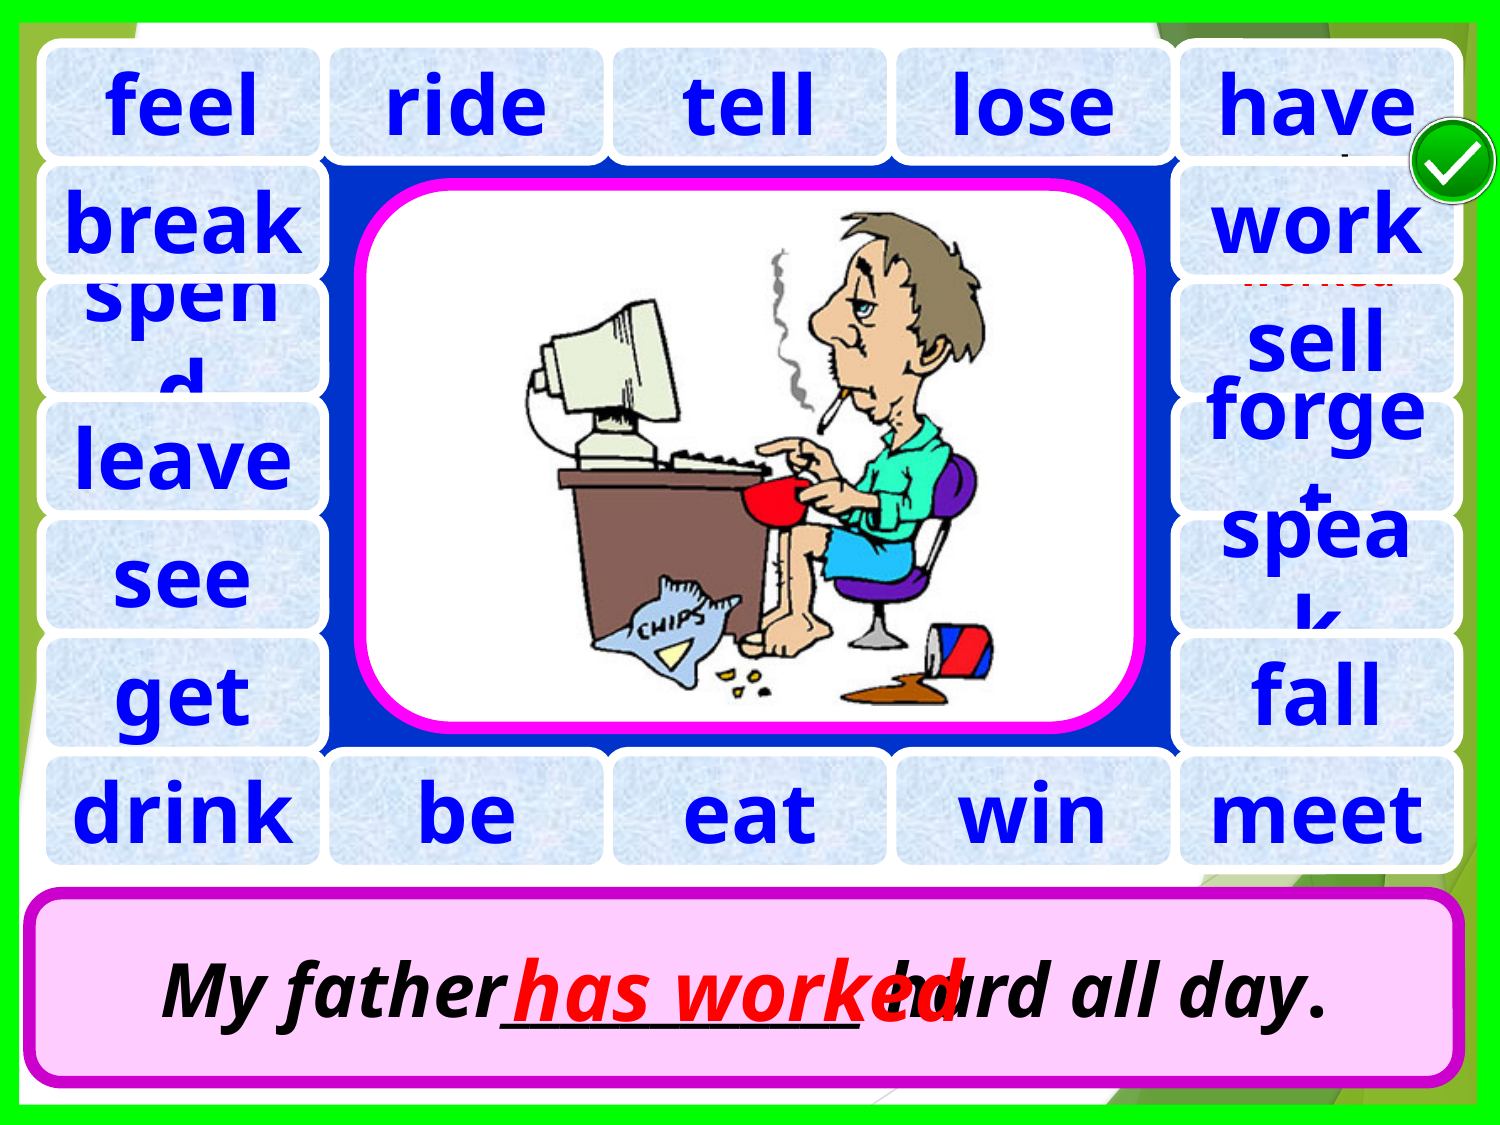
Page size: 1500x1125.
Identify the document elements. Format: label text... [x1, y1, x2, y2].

text_box sell [1173, 279, 1461, 397]
text_box spend [39, 279, 327, 397]
text_box meet [1175, 752, 1461, 872]
text_box ride [325, 41, 610, 163]
text_box [358, 182, 1142, 730]
text_box see [39, 513, 327, 633]
text_box fall [1173, 631, 1461, 754]
text_box drink [39, 750, 324, 872]
picture [523, 207, 1000, 706]
text_box get [39, 631, 327, 751]
text_box feel [39, 41, 327, 163]
text_box speak [1173, 514, 1461, 634]
text_box My father____________ hard all day. [27, 891, 1461, 1085]
text_box work [1173, 159, 1461, 281]
picture [1404, 113, 1500, 209]
text_box have [1175, 41, 1461, 161]
text_box eat [608, 750, 892, 872]
text_box leave [39, 395, 327, 515]
text_box [0, 0, 1500, 1125]
text_box tell [608, 41, 892, 163]
text_box break [39, 161, 327, 281]
text_box forget [1173, 395, 1461, 515]
text_box has worked [454, 930, 998, 1046]
text_box be [323, 750, 610, 872]
text_box [314, 151, 1186, 762]
text_box lose [890, 41, 1177, 163]
text_box win [890, 750, 1177, 872]
